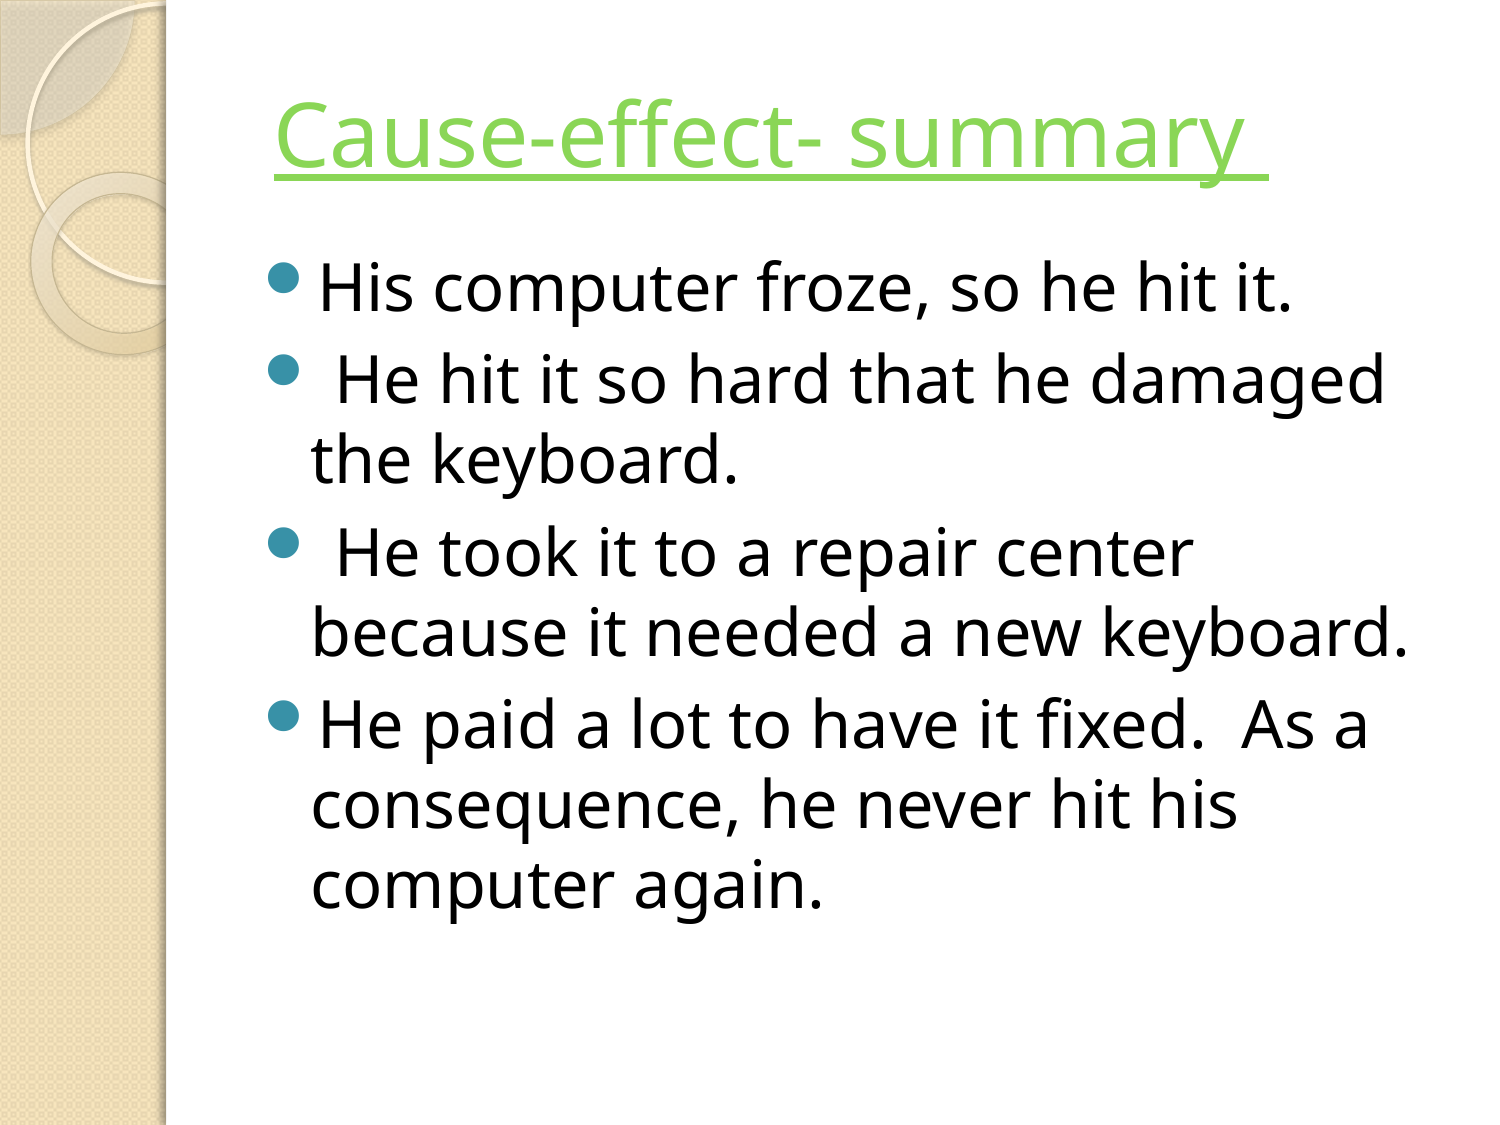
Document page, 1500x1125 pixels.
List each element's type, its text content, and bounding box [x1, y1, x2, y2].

list His computer froze, so he hit it. He hit it so hard that he damaged the keyboard. He took it to a repair center because it needed a new keyboard. He paid a lot to have it fixed. As a consequence, he never hit his computer again. [235, 237, 1466, 1025]
title Cause-effect- summary [235, 45, 1466, 233]
